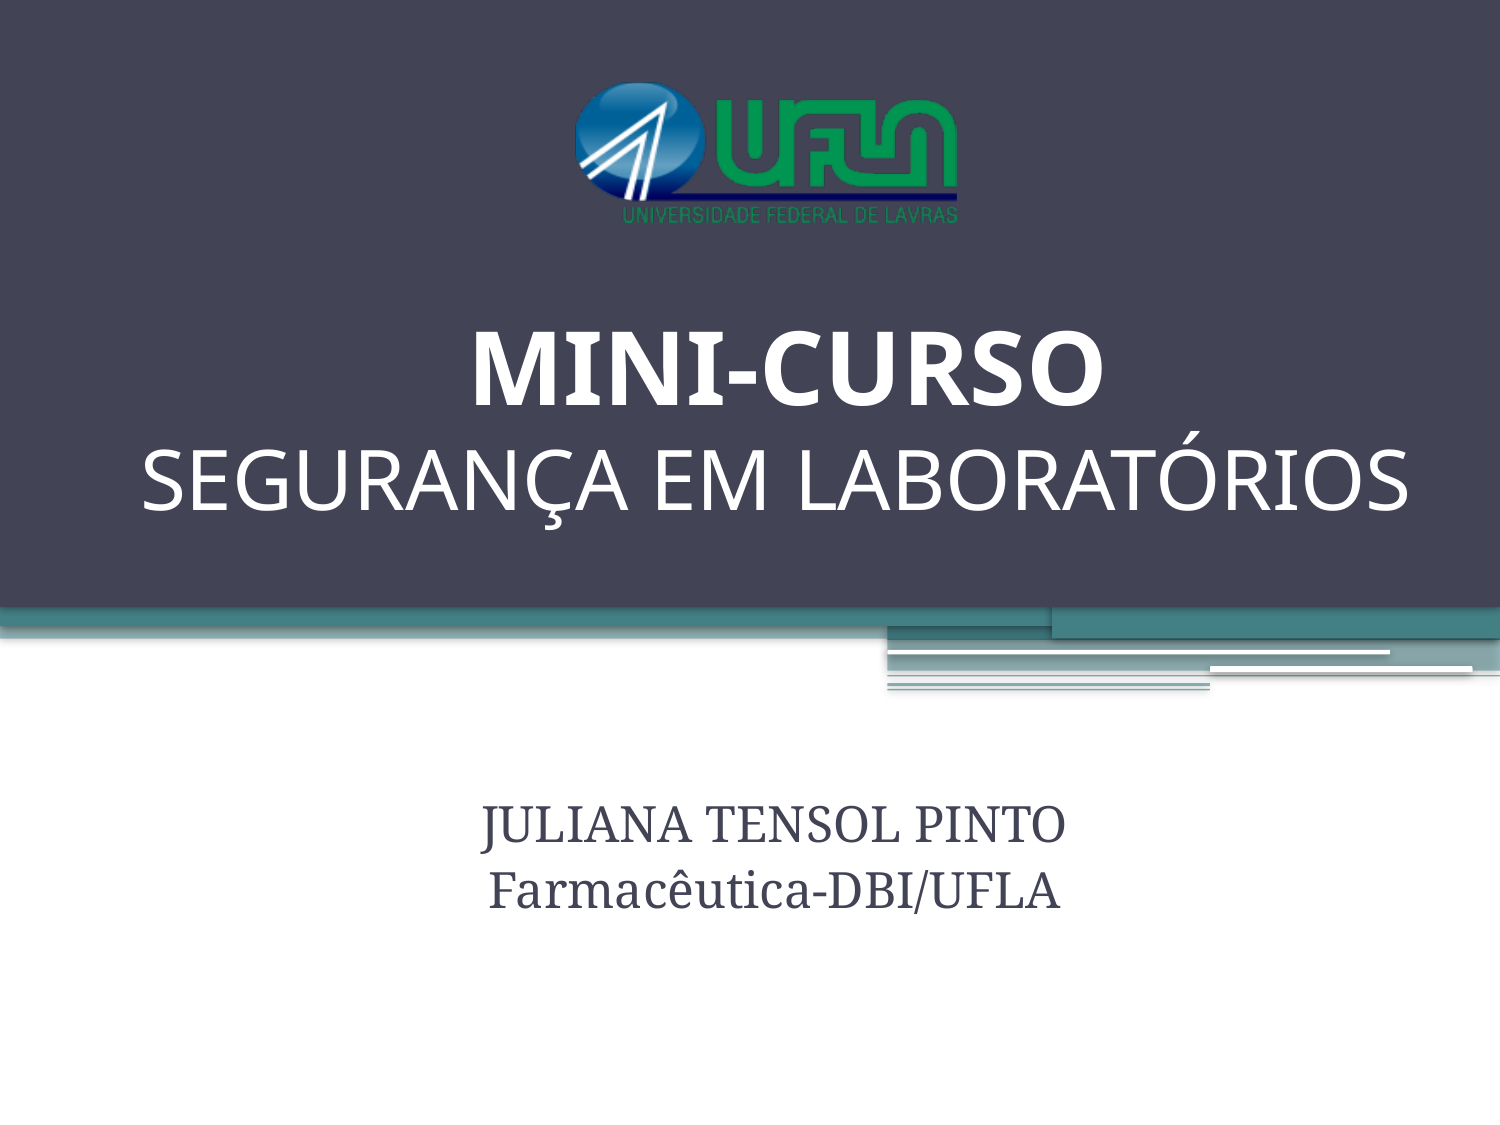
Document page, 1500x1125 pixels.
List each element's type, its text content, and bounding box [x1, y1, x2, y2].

title MINI-CURSO SEGURANÇA EM LABORATÓRIOS [82, 292, 1470, 535]
subtitle JULIANA TENSOL PINTO Farmacêutica-DBI/UFLA [363, 785, 1176, 1073]
picture [573, 81, 958, 223]
